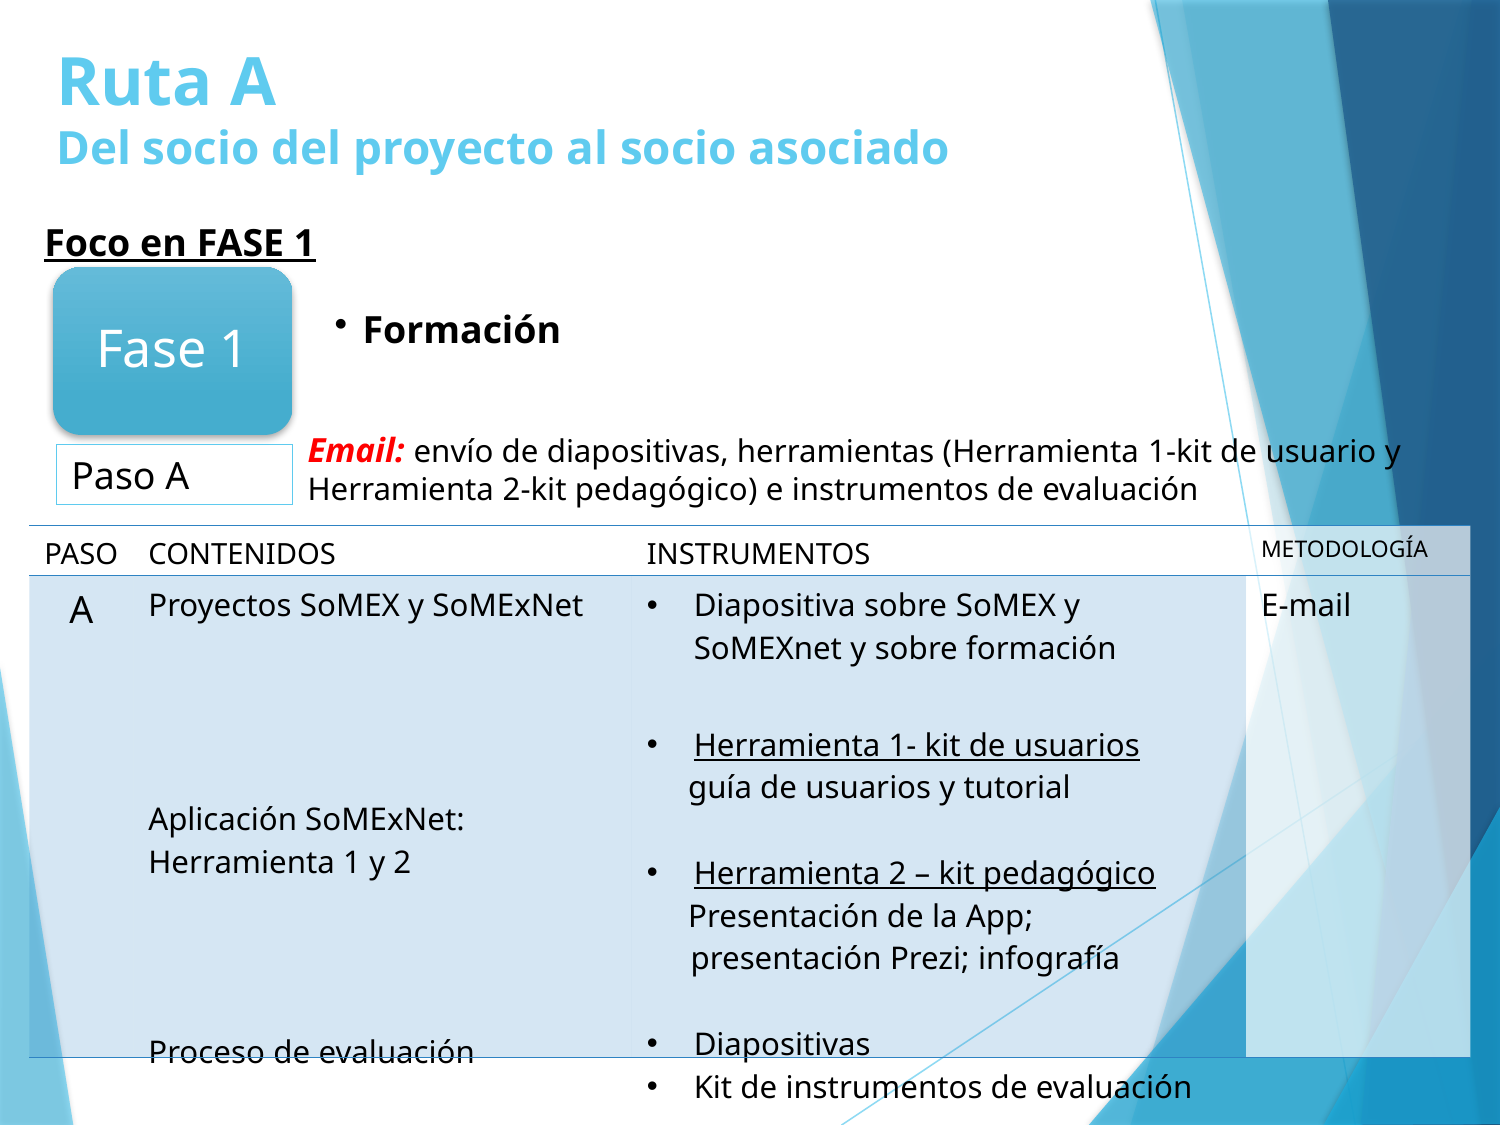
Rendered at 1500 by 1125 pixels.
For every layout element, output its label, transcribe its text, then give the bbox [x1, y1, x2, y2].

table_cell E-mail [1246, 576, 1470, 1057]
table_header CONTENIDOS [133, 526, 632, 575]
table_cell Proyectos SoMEX y SoMExNet Aplicación SoMExNet: Herramienta 1 y 2 Proceso de evaluación [133, 576, 632, 1057]
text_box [324, 266, 1500, 396]
text_box Foco en FASE 1 [29, 211, 1140, 279]
table_header PASO [29, 526, 133, 575]
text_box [52, 266, 294, 436]
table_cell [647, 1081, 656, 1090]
table_header METODOLOGÍA [1246, 526, 1470, 575]
table_cell Diapositiva sobre SoMEX y SoMEXnet y sobre formación Herramienta 1- kit de usuarios guía de usuarios y tutorial Herramienta 2 – kit pedagógico Presentación de la App; presentación Prezi; infografía Diapositivas Kit de instrumentos de evaluación [632, 576, 1246, 1057]
text_box Email: envío de diapositivas, herramientas (Herramienta 1-kit de usuario y Herramienta 2-kit pedagógico) e instrumentos de evaluación [292, 421, 1459, 514]
title Ruta A Del socio del proyecto al socio asociado [41, 30, 1415, 114]
text_box Paso A [56, 444, 292, 505]
table_cell A [29, 576, 133, 1057]
table_header INSTRUMENTOS [632, 526, 1246, 575]
